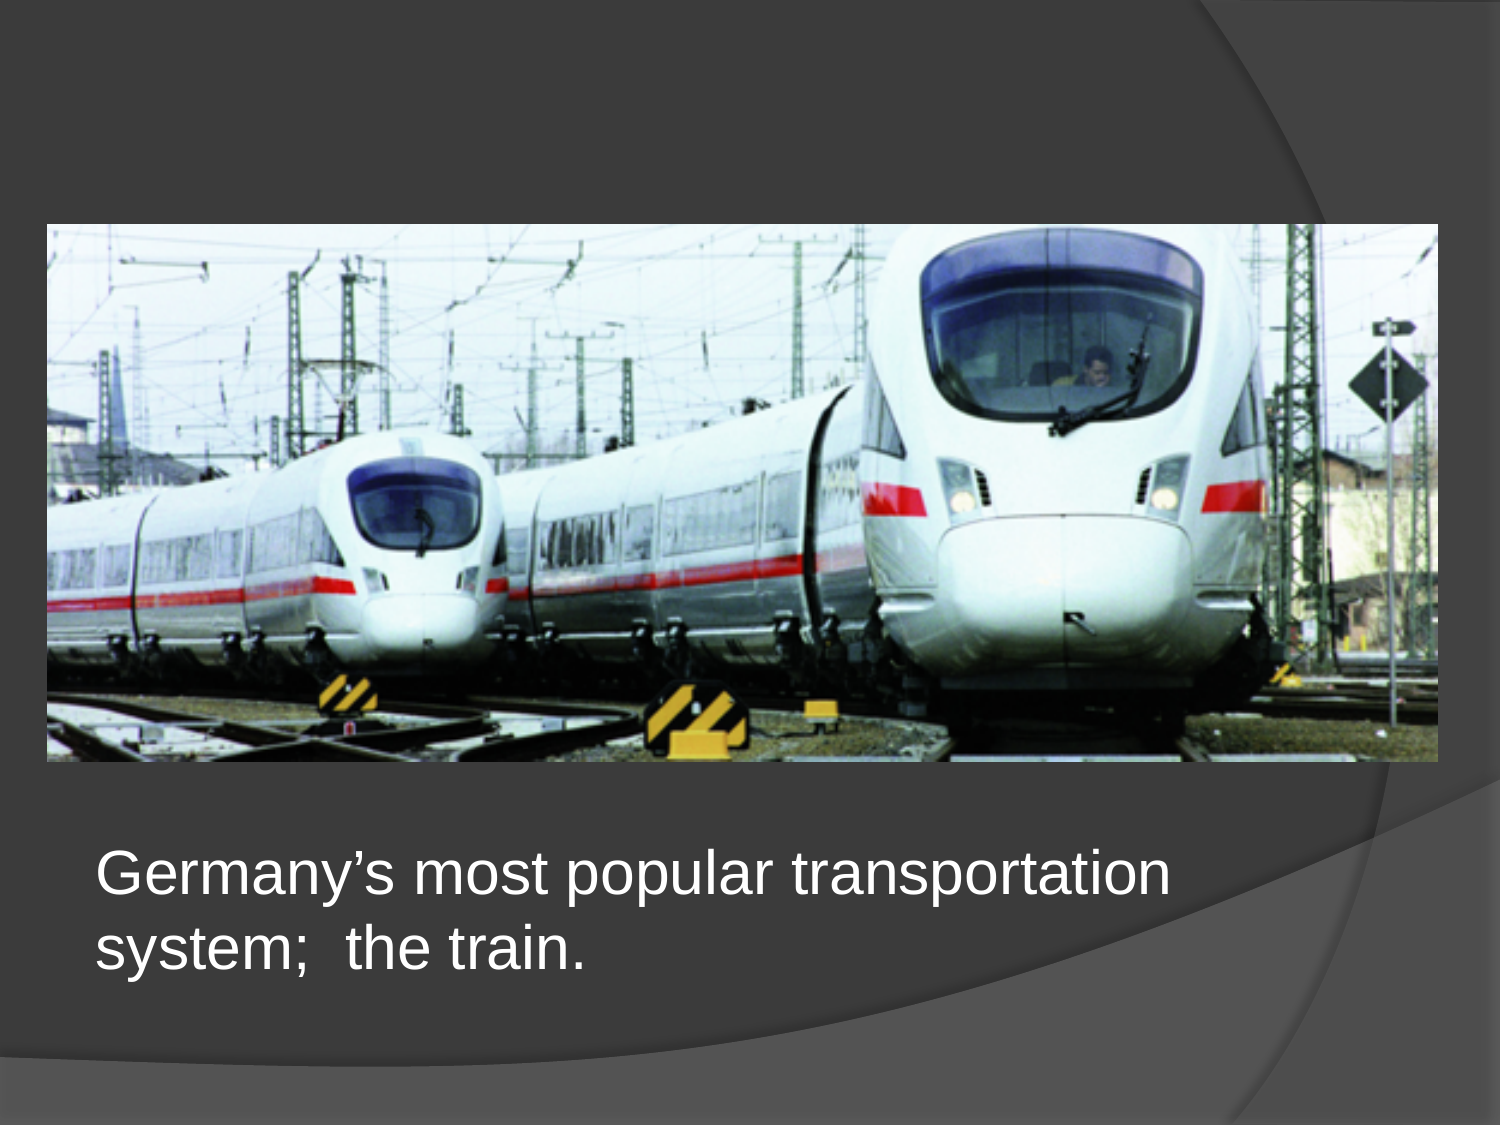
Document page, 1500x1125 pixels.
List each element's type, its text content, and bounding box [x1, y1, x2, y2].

list Germany’s most popular transportation system; the train. [75, 825, 1300, 1005]
picture [47, 224, 1438, 762]
